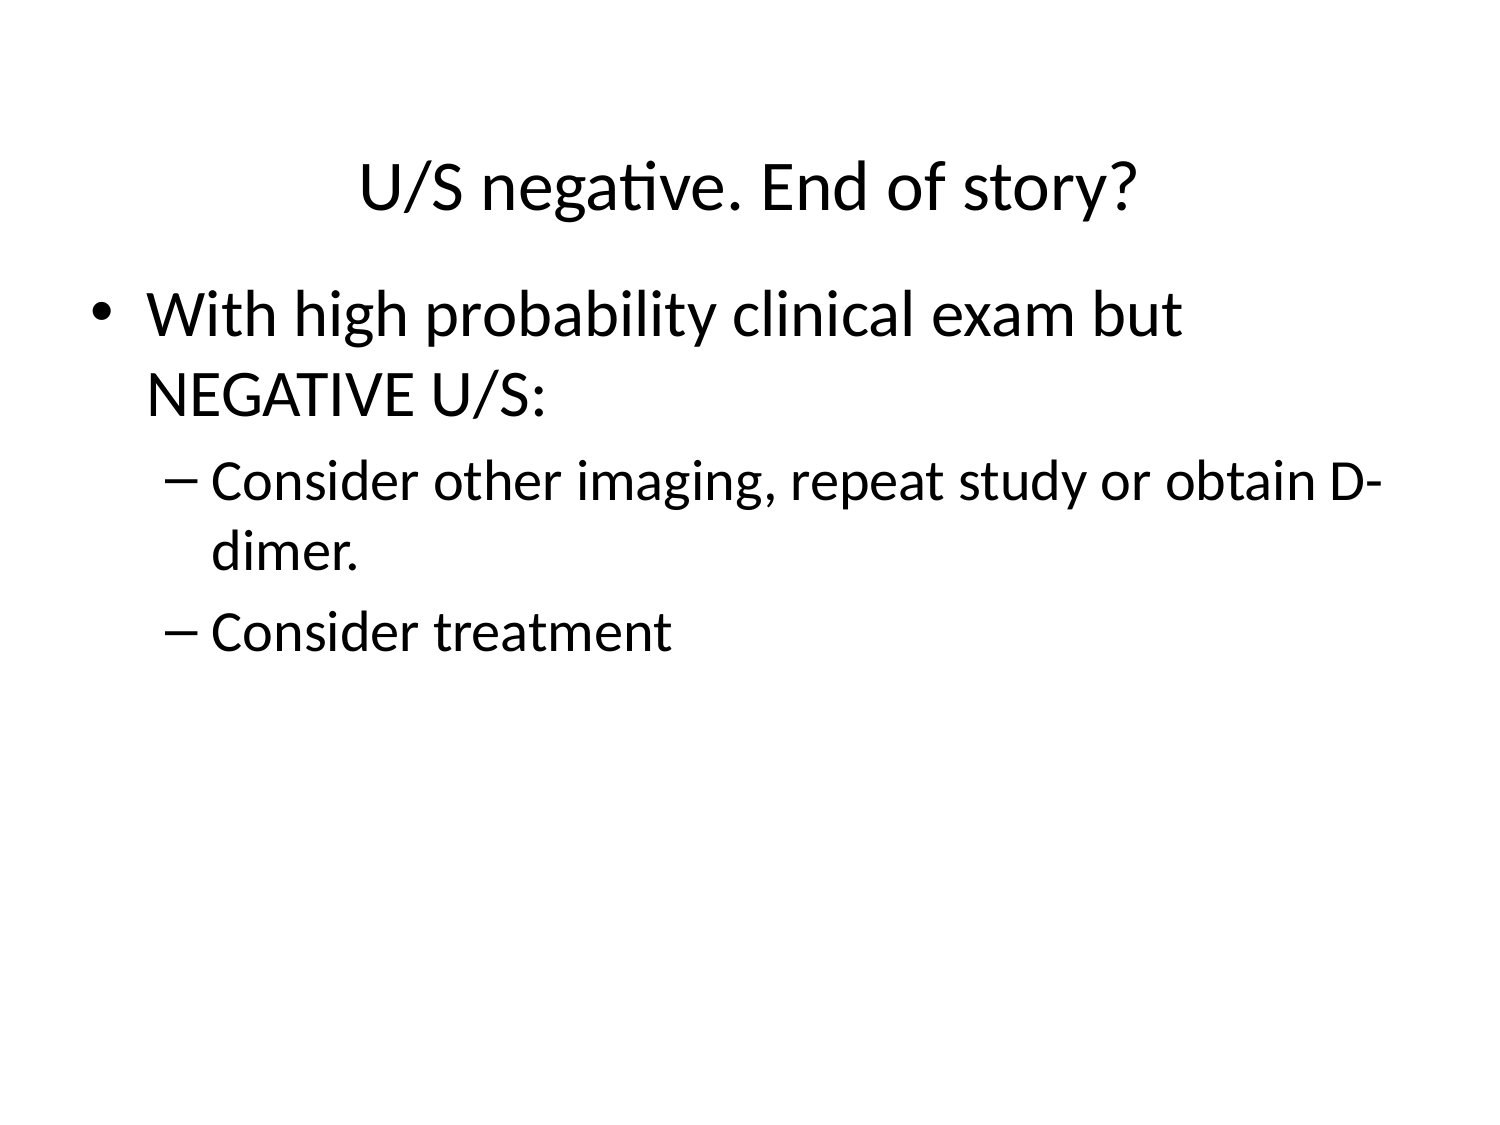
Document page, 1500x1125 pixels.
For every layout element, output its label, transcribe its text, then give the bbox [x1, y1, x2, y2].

list With high probability clinical exam but NEGATIVE U/S: Consider other imaging, repeat study or obtain D-dimer. Consider treatment [75, 262, 1425, 1005]
title U/S negative. End of story? [75, 45, 1425, 233]
